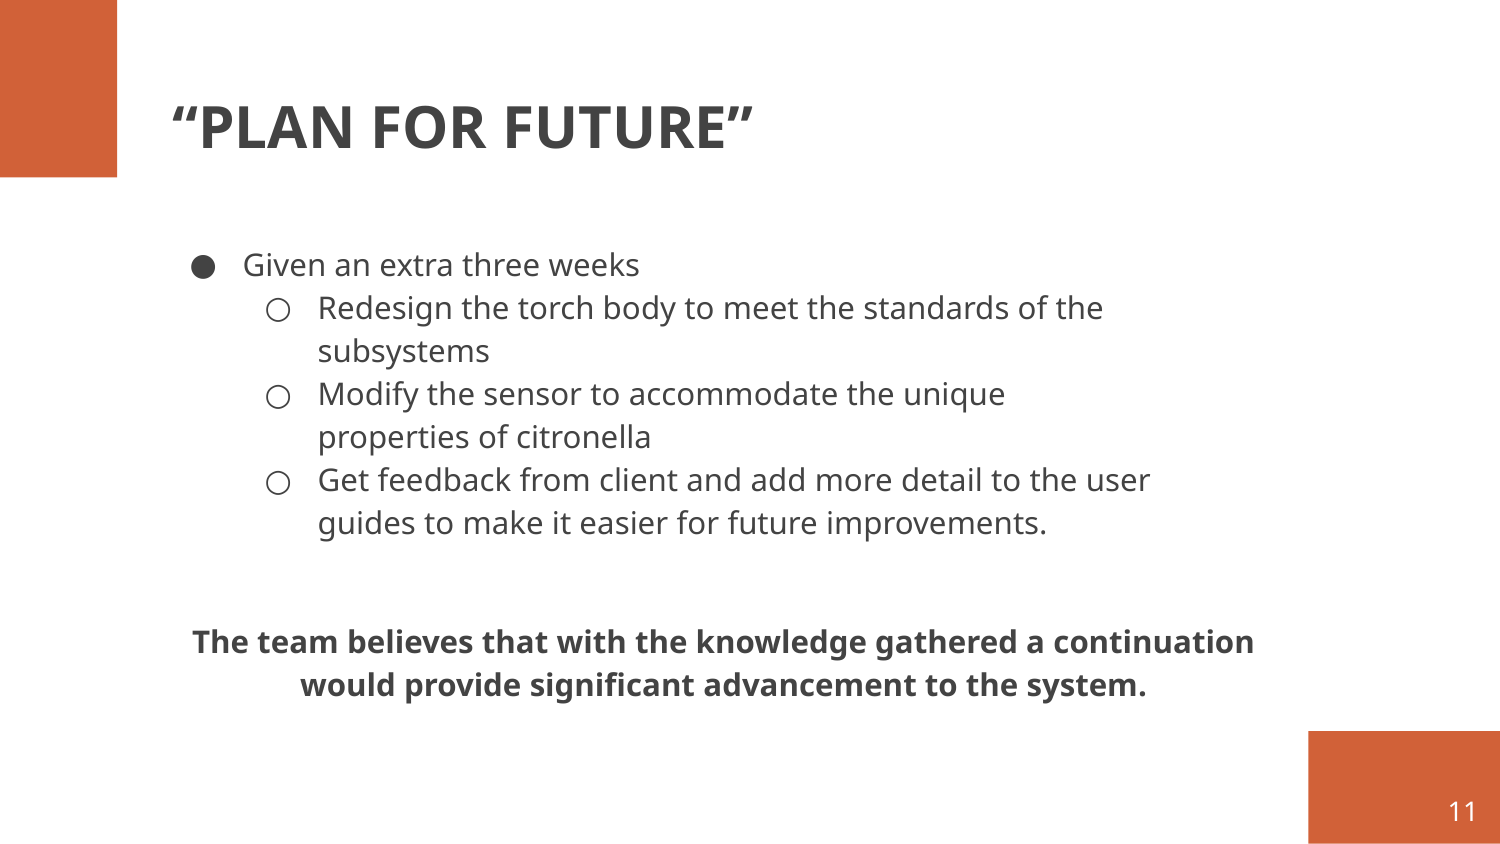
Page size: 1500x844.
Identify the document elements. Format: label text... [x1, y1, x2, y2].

subtitle Given an extra three weeks Redesign the torch body to meet the standards of the subsystems Modify the sensor to accommodate the unique properties of citronella Get feedback from client and add more detail to the user guides to make it easier for future improvements. [152, 168, 1171, 593]
text_box [0, 0, 118, 178]
text_box [1308, 731, 1500, 844]
slide_number ‹#› [1403, 779, 1494, 844]
title “PLAN FOR FUTURE” [157, 74, 1096, 156]
text_box The team believes that with the knowledge gathered a continuation would provide significant advancement to the system. [152, 601, 1296, 718]
